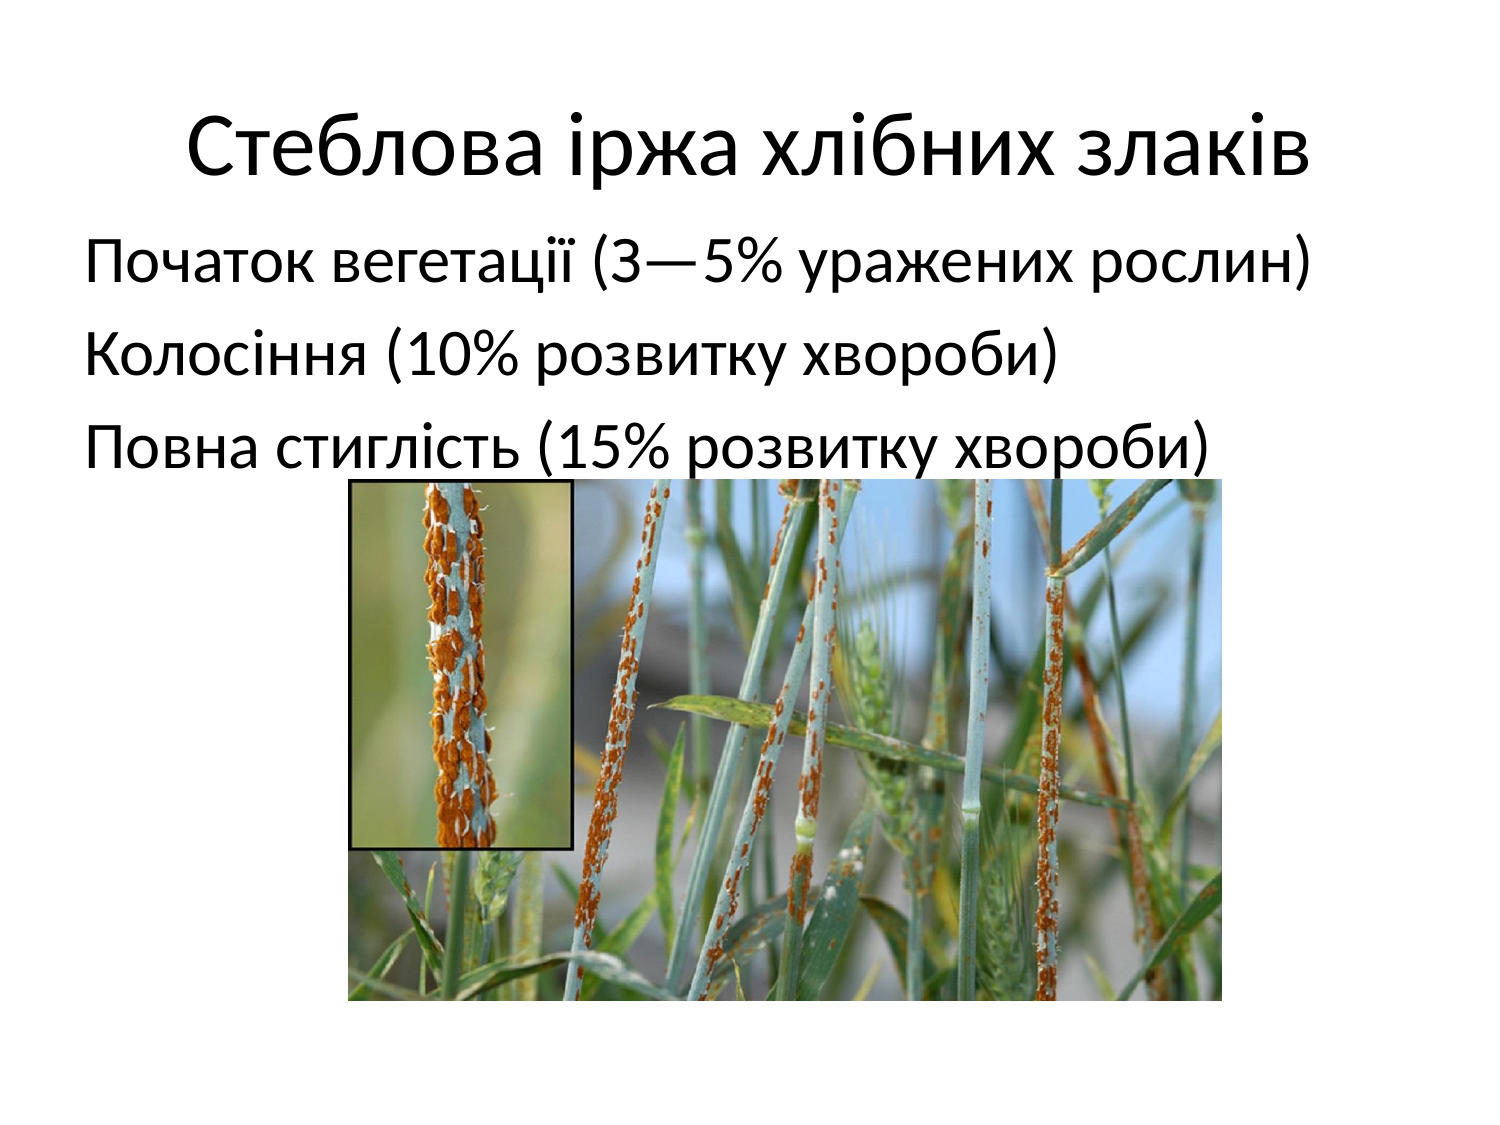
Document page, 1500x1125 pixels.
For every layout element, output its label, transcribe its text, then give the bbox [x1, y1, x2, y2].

picture [348, 479, 1222, 1001]
title Стеблова іржа хлібних злаків [75, 45, 1425, 233]
list Початок вегетації (З—5% уражених рослин) Колосіння (10% розвитку хвороби) Повна стиглість (15% розвитку хвороби) [69, 207, 1420, 951]
